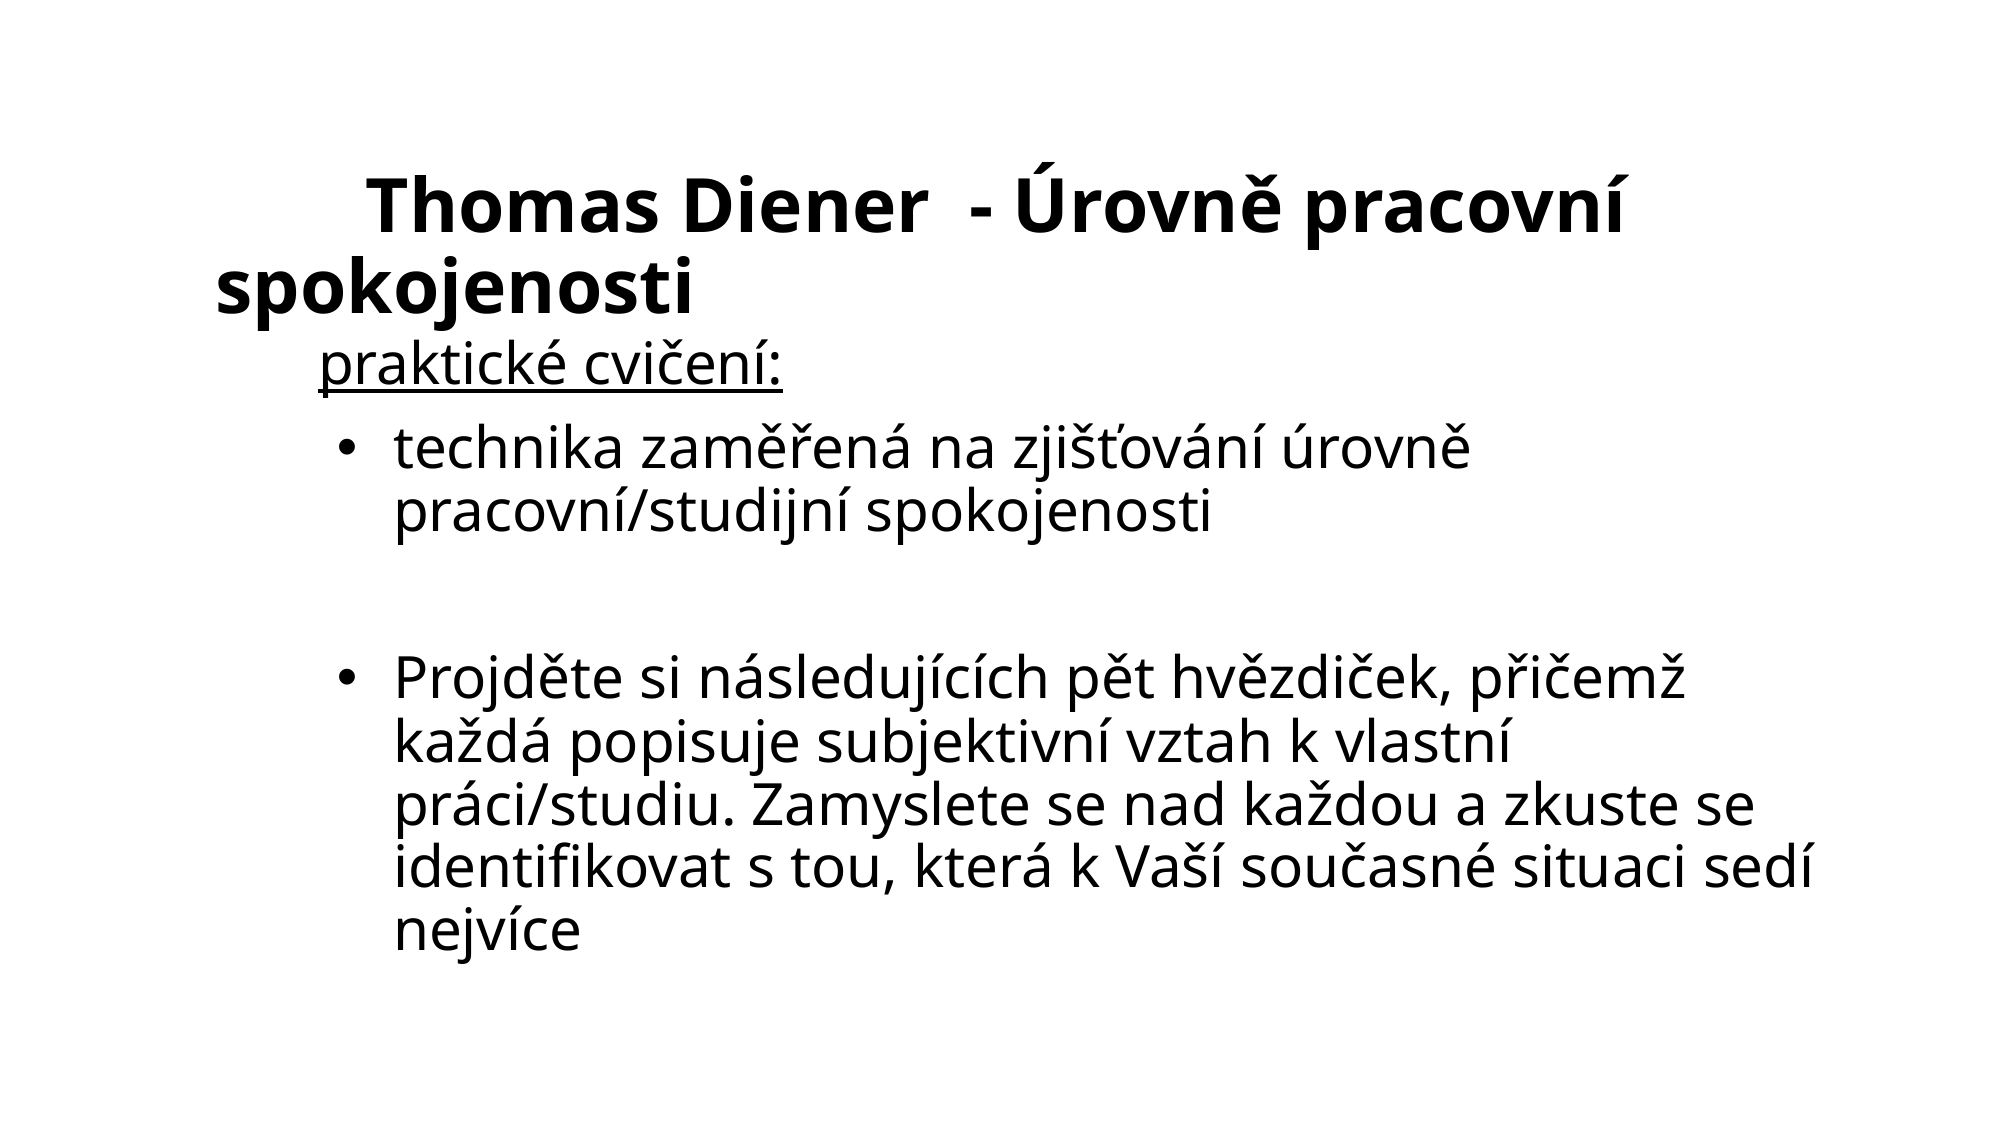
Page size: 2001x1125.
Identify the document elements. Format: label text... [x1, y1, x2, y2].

title Thomas Diener - Úrovně pracovní spokojenosti [200, 160, 1850, 297]
list praktické cvičení: technika zaměřená na zjišťování úrovně pracovní/studijní spokojenosti Projděte si následujících pět hvězdiček, přičemž každá popisuje subjektivní vztah k vlastní práci/studiu. Zamyslete se nad každou a zkuste se identifikovat s tou, která k Vaší současné situaci sedí nejvíce [303, 326, 1850, 962]
